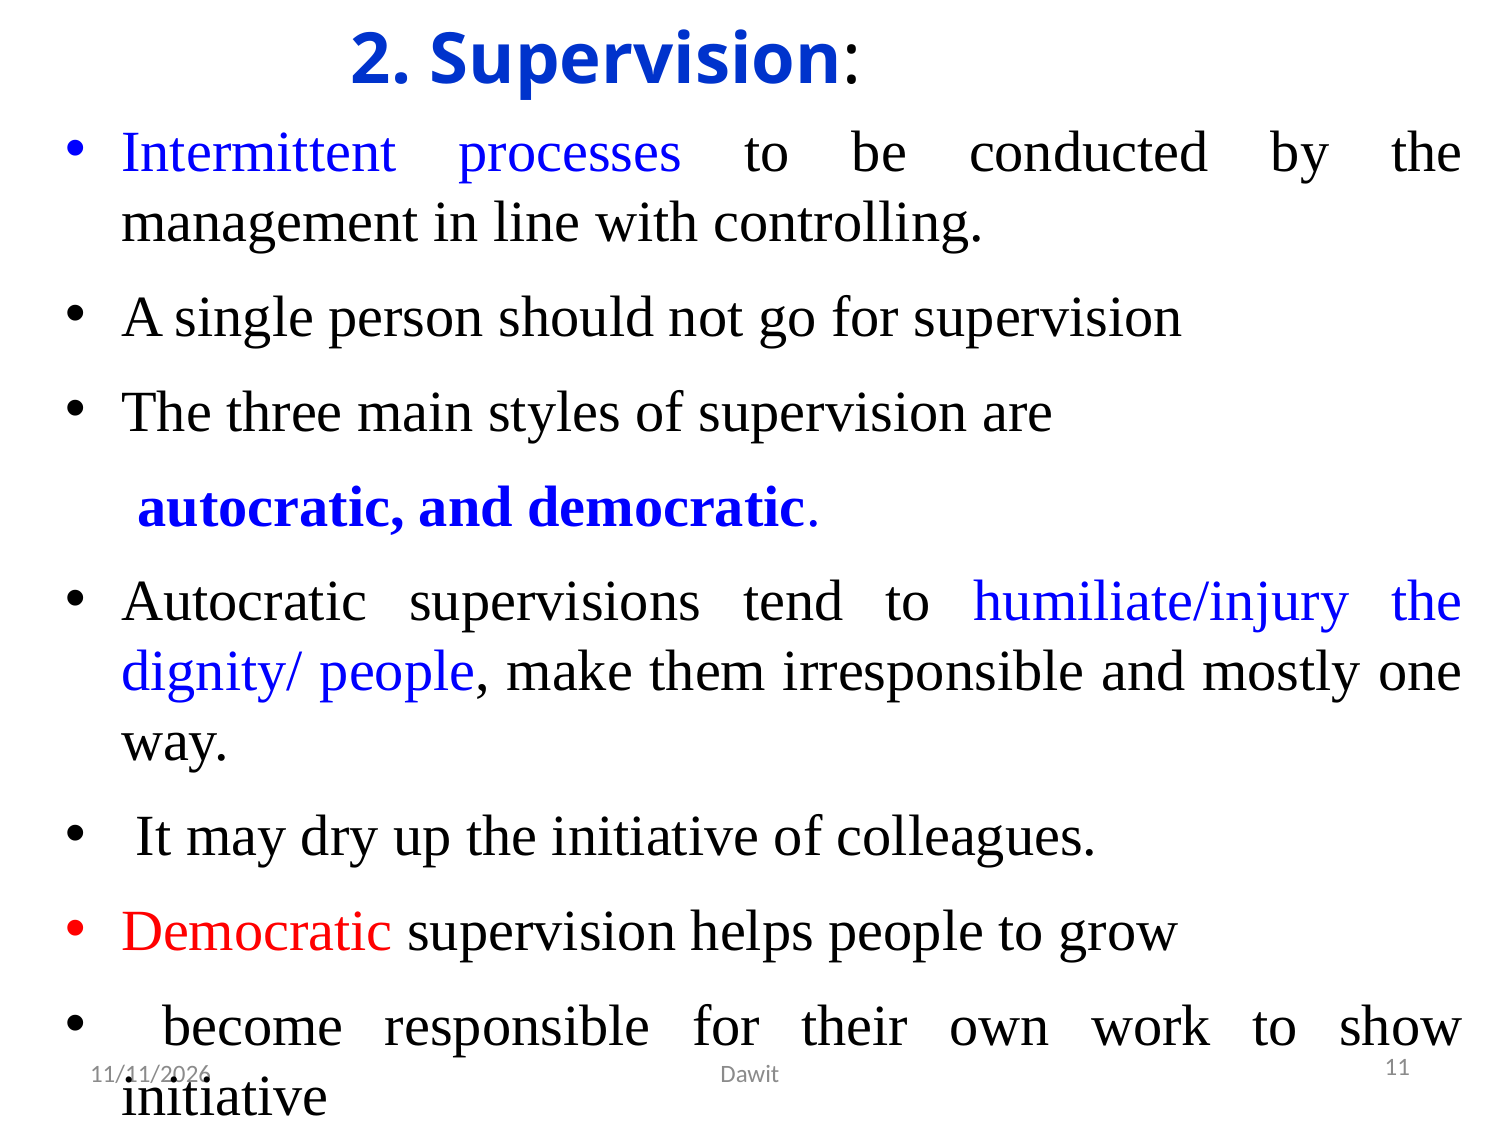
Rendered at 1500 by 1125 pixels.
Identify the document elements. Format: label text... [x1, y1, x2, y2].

title 2. Supervision: [137, 5, 1075, 105]
slide_number 11 [1074, 1042, 1425, 1103]
list Intermittent processes to be conducted by the management in line with controlling. A single person should not go for supervision The three main styles of supervision are autocratic, and democratic. Autocratic supervisions tend to humiliate/injury the dignity/ people, make them irresponsible and mostly one way. It may dry up the initiative of colleagues. Democratic supervision helps people to grow become responsible for their own work to show initiative [50, 105, 1478, 1125]
footer Dawit [512, 1042, 988, 1103]
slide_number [75, 1042, 425, 1103]
